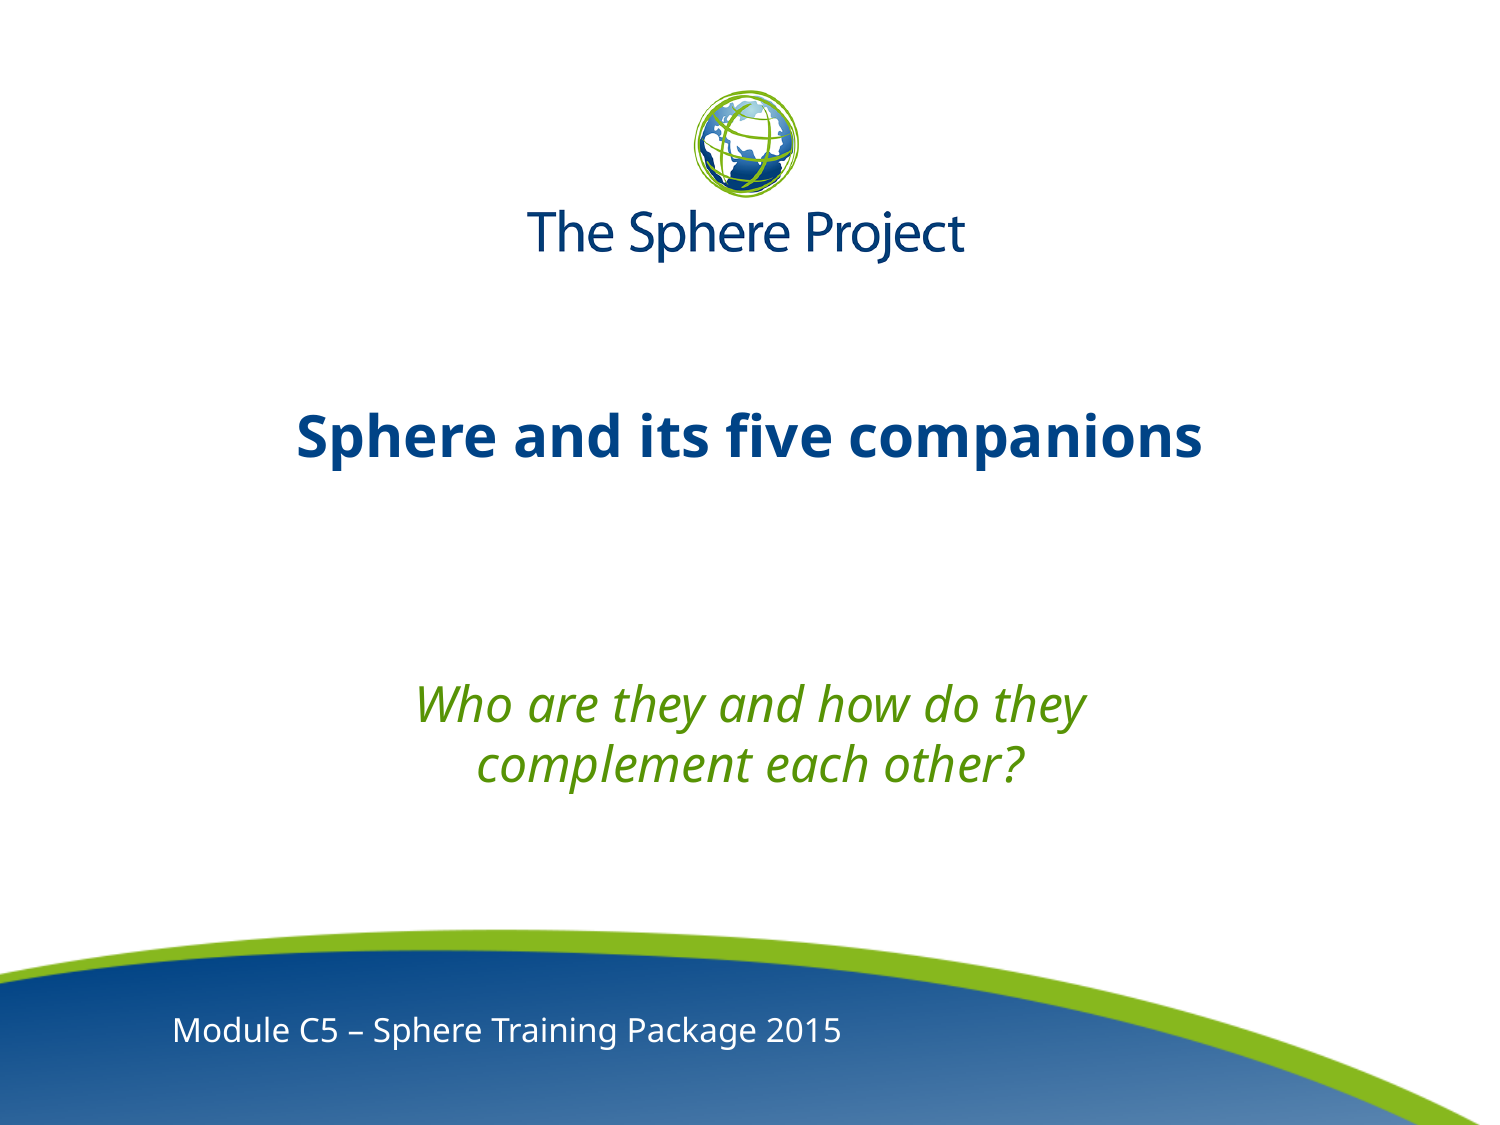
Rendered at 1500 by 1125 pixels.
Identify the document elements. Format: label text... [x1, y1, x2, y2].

text_box Module C5 – Sphere Training Package 2015 [157, 1001, 913, 1056]
picture [0, 927, 1500, 1125]
picture [522, 85, 973, 269]
text_box Sphere and its five companions [248, 391, 1252, 469]
text_box Who are they and how do they complement each other? [279, 664, 1221, 859]
